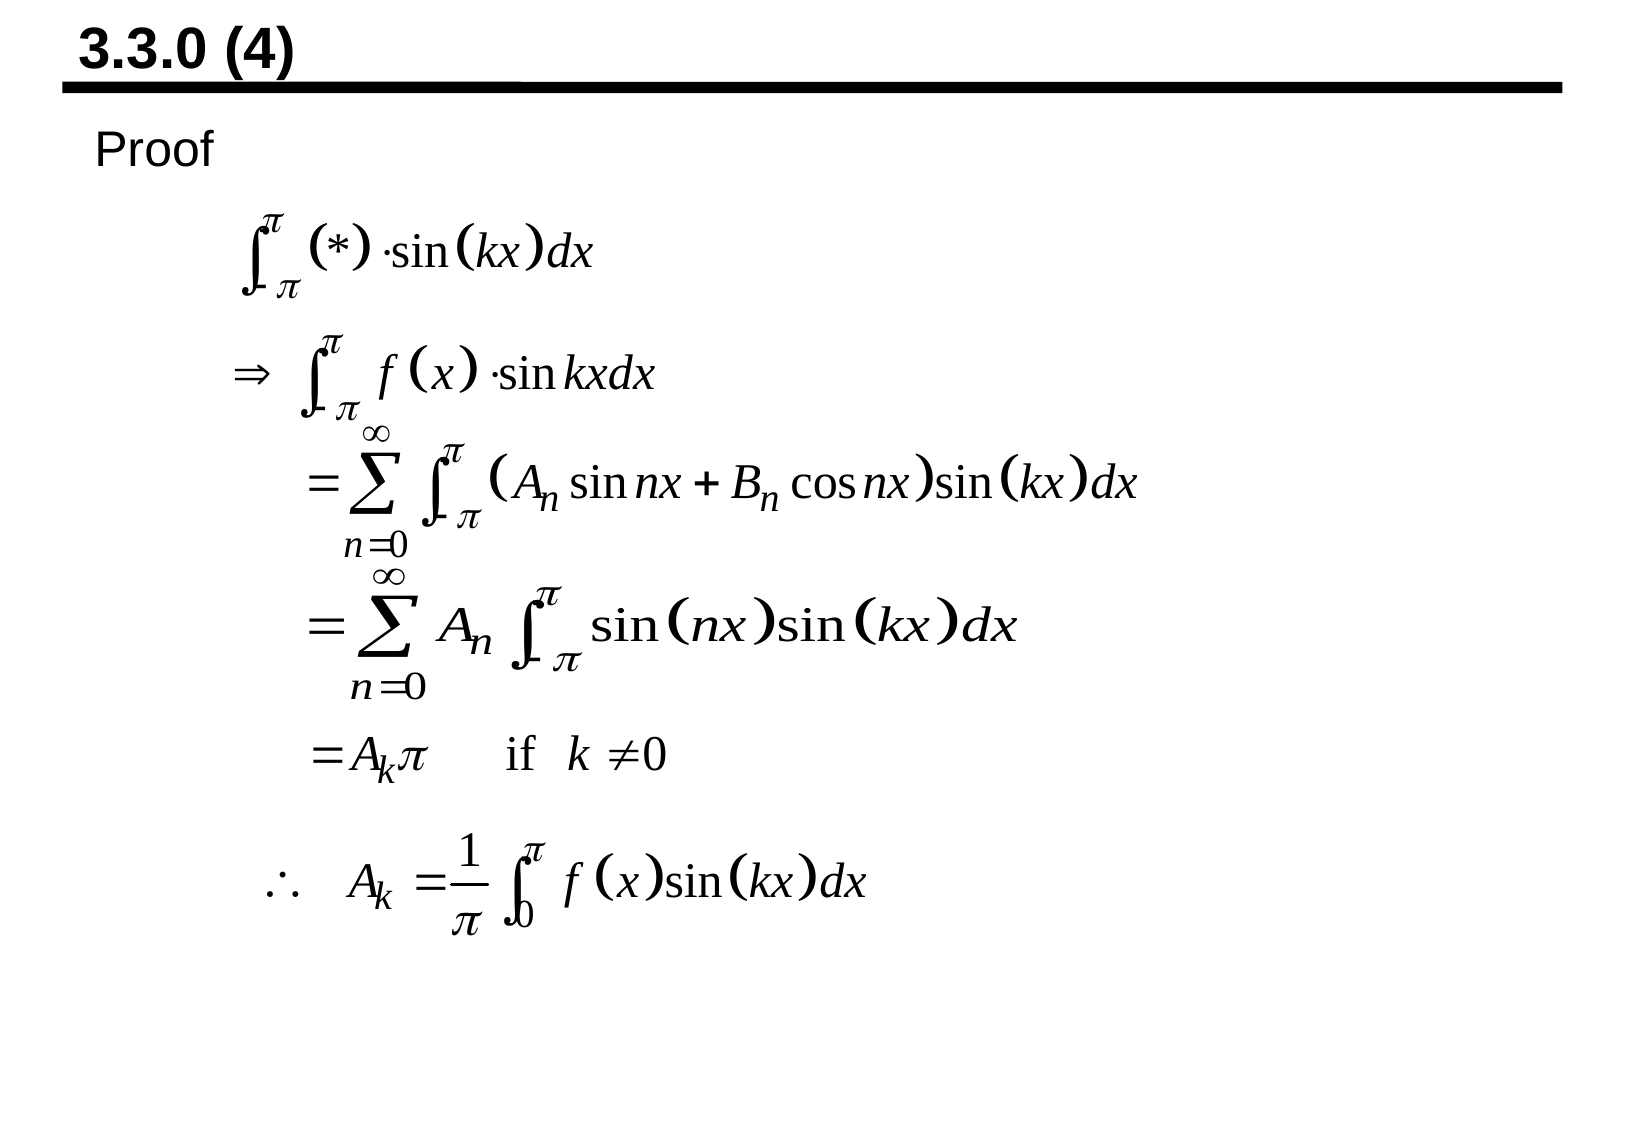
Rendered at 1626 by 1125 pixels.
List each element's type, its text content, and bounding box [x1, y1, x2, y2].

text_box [298, 551, 1025, 706]
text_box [300, 408, 1144, 564]
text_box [265, 822, 872, 941]
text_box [230, 196, 660, 426]
text_box 3.3.0 (4) [63, 2, 312, 88]
text_box Proof [79, 108, 269, 184]
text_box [304, 726, 672, 790]
